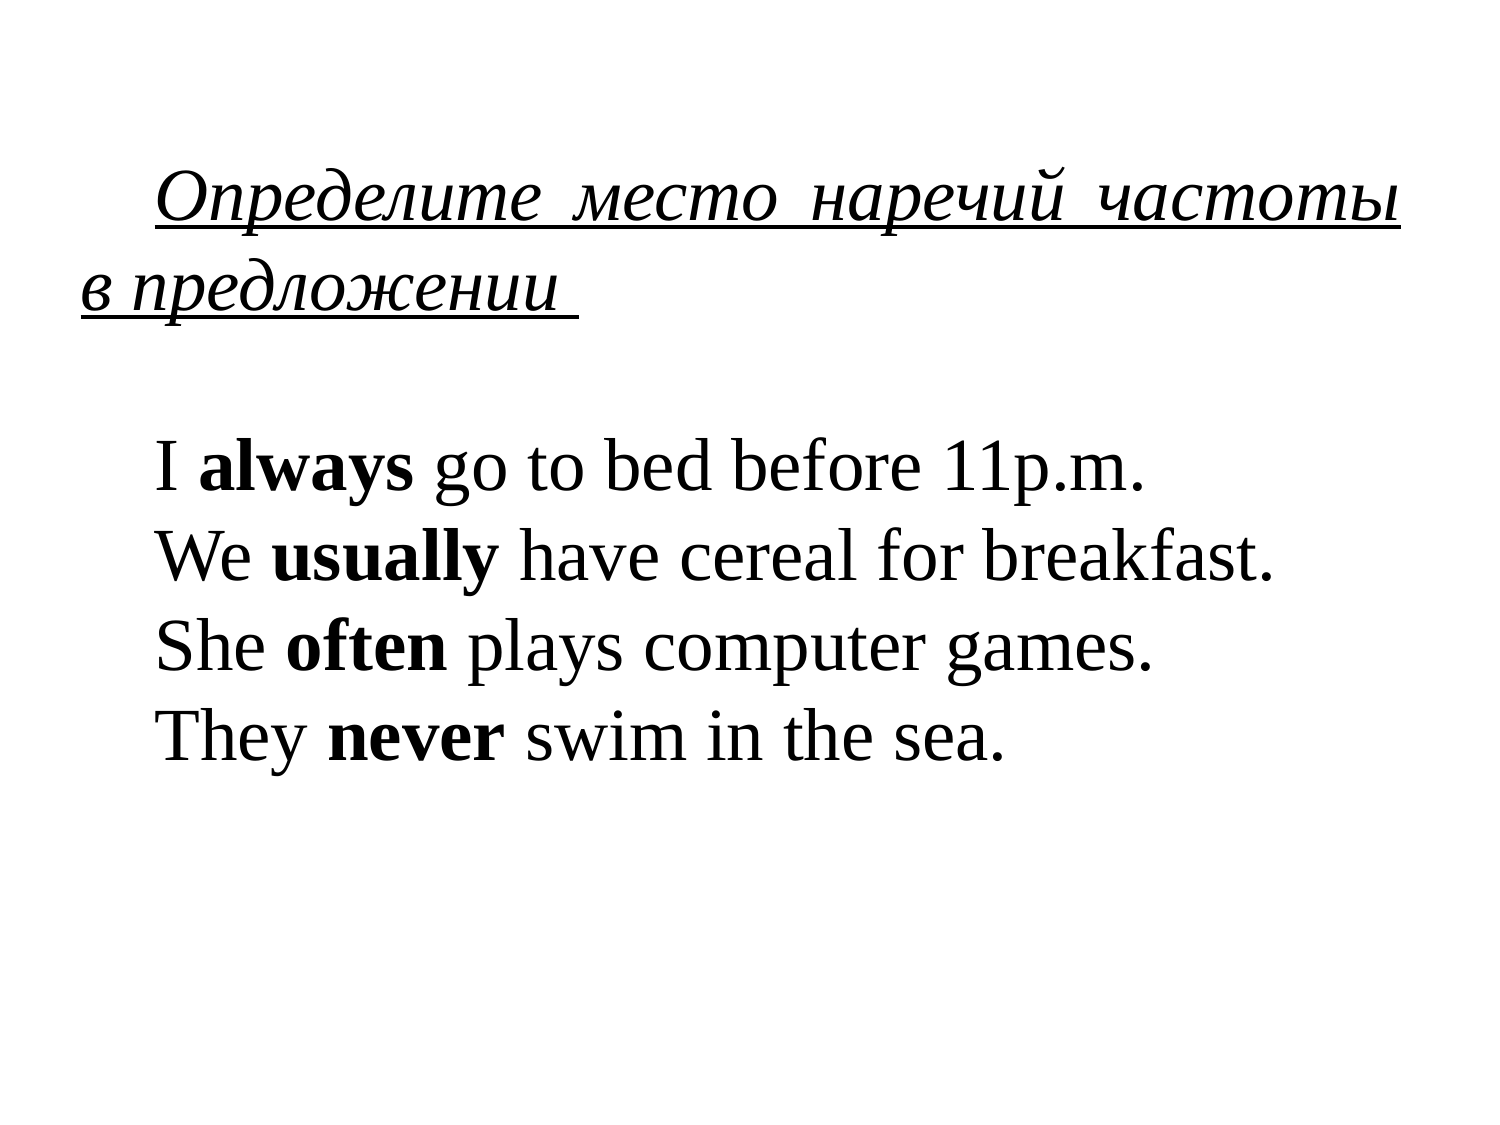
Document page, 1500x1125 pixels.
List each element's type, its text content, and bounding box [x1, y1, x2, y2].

text_box Определите место наречий частоты в предложении I always go to bed before 11p.m. We usually have cereal for breakfast. She often plays computer games. They never swim in the sea. [65, 138, 1416, 784]
